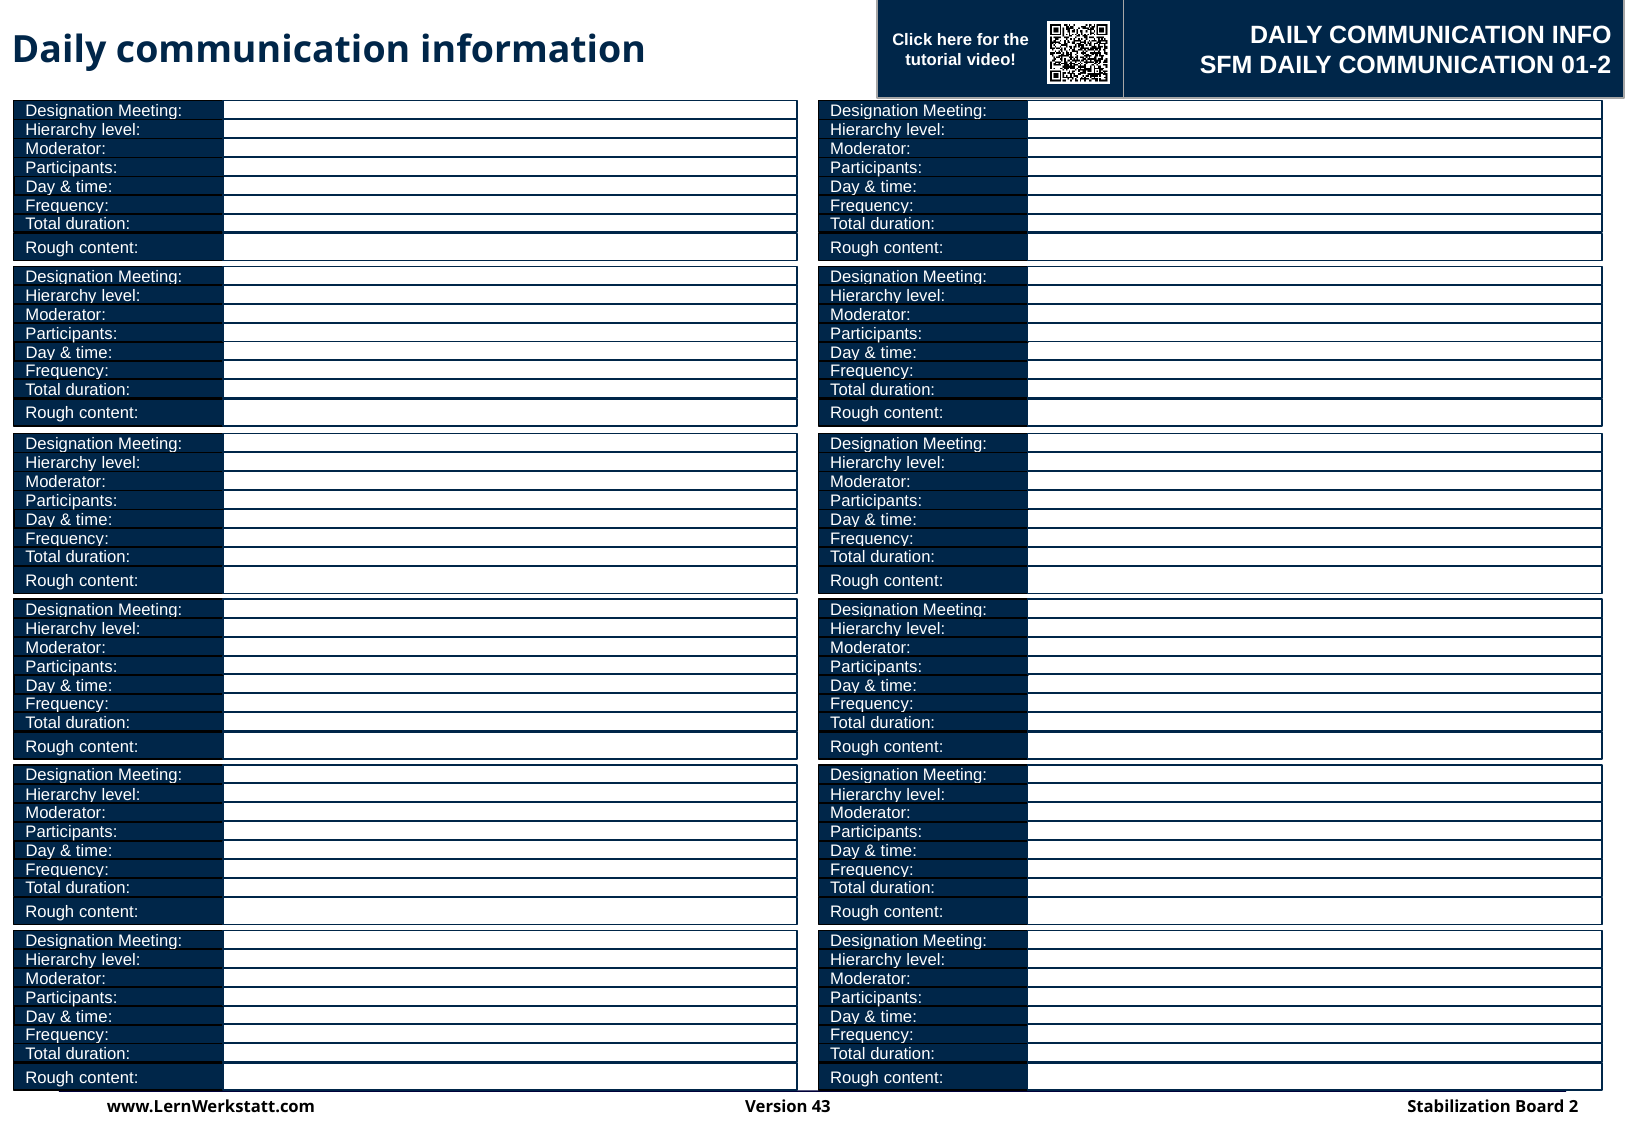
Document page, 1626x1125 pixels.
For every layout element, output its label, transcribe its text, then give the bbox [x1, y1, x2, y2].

text_box [222, 930, 798, 949]
text_box Designation Meeting: [13, 599, 222, 618]
text_box [222, 233, 798, 261]
text_box [1027, 138, 1602, 157]
text_box [1027, 840, 1602, 859]
text_box [222, 100, 798, 119]
text_box [222, 986, 798, 1006]
text_box [222, 821, 798, 840]
text_box [222, 783, 798, 802]
text_box [222, 712, 798, 731]
text_box Designation Meeting: [13, 930, 222, 949]
text_box Hierarchy level: [818, 285, 1027, 304]
text_box Total duration: [818, 877, 1027, 897]
text_box [1027, 195, 1602, 213]
text_box [1027, 322, 1602, 342]
text_box Moderator: [818, 304, 1027, 323]
text_box [1027, 176, 1602, 195]
text_box [1027, 471, 1602, 490]
text_box [222, 877, 798, 897]
text_box Hierarchy level: [818, 119, 1027, 138]
text_box Hierarchy level: [13, 618, 222, 637]
text_box Rough content: [13, 566, 222, 594]
text_box Rough content: [818, 233, 1027, 261]
text_box Hierarchy level: [13, 949, 222, 968]
text_box Designation Meeting: [818, 100, 1027, 119]
text_box DAILY COMMUNICATION INFO SFM DAILY COMMUNICATION 01-2 [877, 0, 1123, 98]
text_box [222, 859, 798, 877]
text_box [1027, 452, 1602, 471]
text_box Frequency: [13, 528, 222, 546]
text_box Rough content: [13, 398, 222, 426]
text_box Hierarchy level: [13, 452, 222, 471]
text_box [1027, 877, 1602, 897]
text_box Participants: [818, 323, 1028, 343]
text_box Total duration: [818, 1043, 1027, 1062]
text_box Total duration: [818, 546, 1027, 566]
text_box Day & time: [818, 510, 1027, 528]
text_box [1027, 693, 1602, 712]
text_box [1027, 1043, 1602, 1062]
text_box Designation Meeting: [818, 599, 1027, 618]
text_box Hierarchy level: [818, 618, 1027, 637]
text_box [222, 490, 798, 509]
text_box [222, 119, 798, 138]
picture [1047, 21, 1110, 84]
text_box Frequency: [818, 195, 1027, 213]
text_box [1027, 527, 1602, 546]
text_box [222, 764, 798, 783]
text_box [1027, 433, 1602, 452]
text_box Hierarchy level: [13, 119, 222, 138]
text_box Total duration: [13, 712, 222, 731]
text_box [1027, 731, 1602, 759]
text_box Rough content: [818, 1062, 1027, 1090]
text_box [1027, 566, 1602, 594]
text_box [1027, 897, 1602, 925]
text_box Hierarchy level: [13, 285, 222, 304]
text_box Frequency: [13, 693, 222, 712]
text_box Frequency: [818, 528, 1027, 546]
text_box Participants: [13, 987, 224, 1007]
text_box [1027, 968, 1602, 986]
text_box [222, 322, 798, 342]
text_box Day & time: [13, 510, 222, 528]
text_box Day & time: [818, 1007, 1027, 1024]
text_box Participants: [818, 821, 1028, 841]
text_box Day & time: [818, 676, 1027, 693]
text_box Frequency: [13, 195, 222, 213]
text_box [222, 285, 798, 303]
text_box [222, 897, 798, 925]
text_box Participants: [818, 157, 1028, 177]
text_box Participants: [13, 157, 224, 177]
text_box [222, 342, 798, 360]
text_box Moderator: [13, 802, 222, 821]
text_box [1027, 119, 1602, 138]
text_box Daily communication information [11, 30, 858, 71]
text_box [222, 138, 798, 157]
text_box [1027, 490, 1602, 509]
text_box Moderator: [818, 968, 1027, 987]
text_box [1027, 986, 1602, 1006]
text_box Participants: [818, 987, 1028, 1007]
text_box [222, 527, 798, 546]
text_box Rough content: [818, 566, 1027, 594]
text_box Day & time: [13, 343, 222, 360]
text_box Click here for the tutorial video! [858, 21, 1045, 77]
text_box Frequency: [818, 693, 1027, 712]
text_box [222, 968, 798, 986]
text_box Rough content: [13, 897, 222, 925]
text_box Frequency: [818, 360, 1027, 379]
text_box Day & time: [818, 841, 1027, 859]
text_box Moderator: [818, 637, 1027, 656]
text_box Participants: [818, 490, 1028, 510]
text_box [1027, 233, 1602, 261]
text_box Moderator: [818, 138, 1027, 157]
text_box [1027, 303, 1602, 322]
text_box Hierarchy level: [818, 949, 1027, 968]
text_box Total duration: [13, 1043, 222, 1062]
text_box Total duration: [13, 379, 222, 398]
text_box [222, 599, 798, 618]
text_box Day & time: [818, 343, 1027, 360]
text_box [222, 266, 798, 285]
text_box Rough content: [13, 233, 222, 261]
text_box Rough content: [818, 897, 1027, 925]
text_box Day & time: [13, 1007, 222, 1024]
text_box [1027, 285, 1602, 303]
text_box [222, 693, 798, 712]
text_box [1027, 1024, 1602, 1043]
text_box [1027, 1062, 1602, 1090]
text_box [222, 546, 798, 566]
text_box [222, 303, 798, 322]
text_box Frequency: [13, 1024, 222, 1043]
text_box [1027, 509, 1602, 527]
text_box [222, 157, 798, 176]
text_box Designation Meeting: [818, 764, 1027, 783]
text_box Rough content: [13, 731, 222, 759]
text_box Frequency: [13, 360, 222, 379]
text_box Rough content: [818, 398, 1027, 426]
text_box Participants: [13, 323, 224, 343]
text_box [222, 802, 798, 821]
text_box [1027, 930, 1602, 949]
text_box Designation Meeting: [818, 266, 1027, 285]
text_box Moderator: [818, 471, 1027, 490]
text_box [1027, 712, 1602, 731]
text_box [1027, 546, 1602, 566]
text_box Rough content: [818, 731, 1027, 759]
text_box [222, 636, 798, 655]
text_box Designation Meeting: [818, 433, 1027, 452]
text_box [222, 1024, 798, 1043]
text_box [222, 433, 798, 452]
text_box [1027, 783, 1602, 802]
text_box Participants: [818, 656, 1028, 676]
text_box [1027, 360, 1602, 379]
text_box Moderator: [13, 637, 222, 656]
text_box [222, 398, 798, 426]
text_box [222, 452, 798, 471]
text_box [222, 360, 798, 379]
text_box Total duration: [13, 213, 222, 233]
text_box [1027, 379, 1602, 398]
text_box Moderator: [818, 802, 1027, 821]
text_box Moderator: [13, 471, 222, 490]
text_box Moderator: [13, 138, 222, 157]
text_box [1027, 655, 1602, 675]
text_box [1027, 342, 1602, 360]
text_box Designation Meeting: [818, 930, 1027, 949]
text_box Designation Meeting: [13, 433, 222, 452]
text_box Frequency: [818, 859, 1027, 877]
text_box Frequency: [818, 1024, 1027, 1043]
text_box Hierarchy level: [13, 783, 222, 802]
text_box [1027, 636, 1602, 655]
text_box Day & time: [13, 177, 222, 195]
text_box [1027, 213, 1602, 233]
text_box [222, 195, 798, 213]
text_box Participants: [13, 656, 224, 676]
text_box [222, 655, 798, 675]
text_box [222, 840, 798, 859]
text_box [1027, 100, 1602, 119]
text_box Total duration: [818, 379, 1027, 398]
text_box Frequency: [13, 859, 222, 877]
text_box [1027, 764, 1602, 783]
text_box Designation Meeting: [13, 100, 222, 119]
text_box [222, 1062, 798, 1090]
text_box Day & time: [818, 177, 1027, 195]
text_box [222, 949, 798, 968]
text_box [222, 1043, 798, 1062]
text_box [222, 618, 798, 636]
text_box Total duration: [818, 712, 1027, 731]
text_box [222, 471, 798, 490]
text_box [1027, 821, 1602, 840]
text_box [1027, 157, 1602, 176]
text_box [1027, 398, 1602, 426]
text_box [1027, 599, 1602, 618]
text_box Hierarchy level: [818, 452, 1027, 471]
text_box [1027, 949, 1602, 968]
text_box Moderator: [13, 968, 222, 987]
text_box Total duration: [13, 877, 222, 897]
text_box Moderator: [13, 304, 222, 323]
text_box Participants: [13, 821, 224, 841]
text_box Designation Meeting: [13, 266, 222, 285]
text_box Participants: [13, 490, 224, 510]
text_box Hierarchy level: [818, 783, 1027, 802]
text_box [222, 731, 798, 759]
text_box [222, 566, 798, 594]
text_box [1027, 859, 1602, 877]
text_box Total duration: [13, 546, 222, 566]
text_box Designation Meeting: [13, 764, 222, 783]
text_box DAILY COMMUNICATION INFO SFM DAILY COMMUNICATION 01-2 [1124, 0, 1624, 98]
text_box [222, 509, 798, 527]
text_box Rough content: [13, 1062, 222, 1090]
text_box [222, 213, 798, 233]
text_box Total duration: [818, 213, 1027, 233]
text_box [222, 176, 798, 195]
text_box [1027, 618, 1602, 636]
text_box [1027, 802, 1602, 821]
text_box Day & time: [13, 676, 222, 693]
text_box [1027, 266, 1602, 285]
text_box [222, 1006, 798, 1024]
text_box [1027, 1006, 1602, 1024]
text_box Day & time: [13, 841, 222, 859]
text_box [222, 379, 798, 398]
text_box [1027, 675, 1602, 693]
text_box [222, 675, 798, 693]
